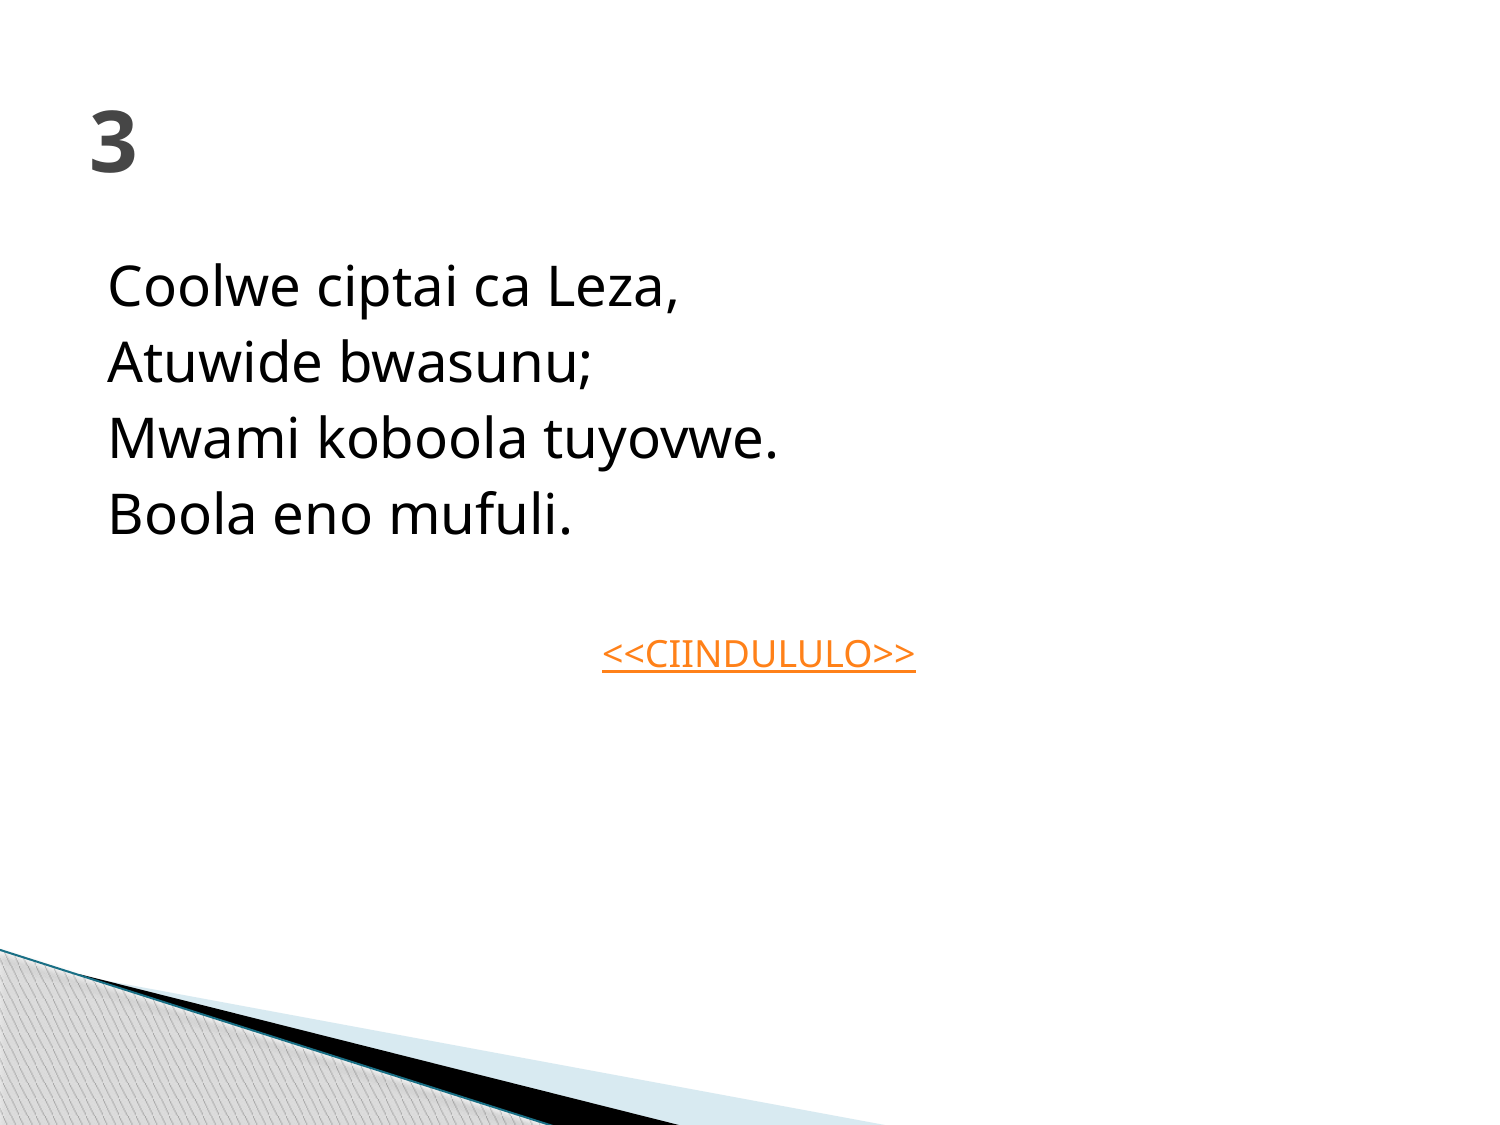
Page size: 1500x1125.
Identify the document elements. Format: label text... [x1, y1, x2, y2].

list Coolwe ciptai ca Leza, Atuwide bwasunu; Mwami koboola tuyovwe. Boola eno mufuli. <<CIINDULULO>> [75, 243, 1425, 986]
title 3 [75, 45, 1425, 233]
